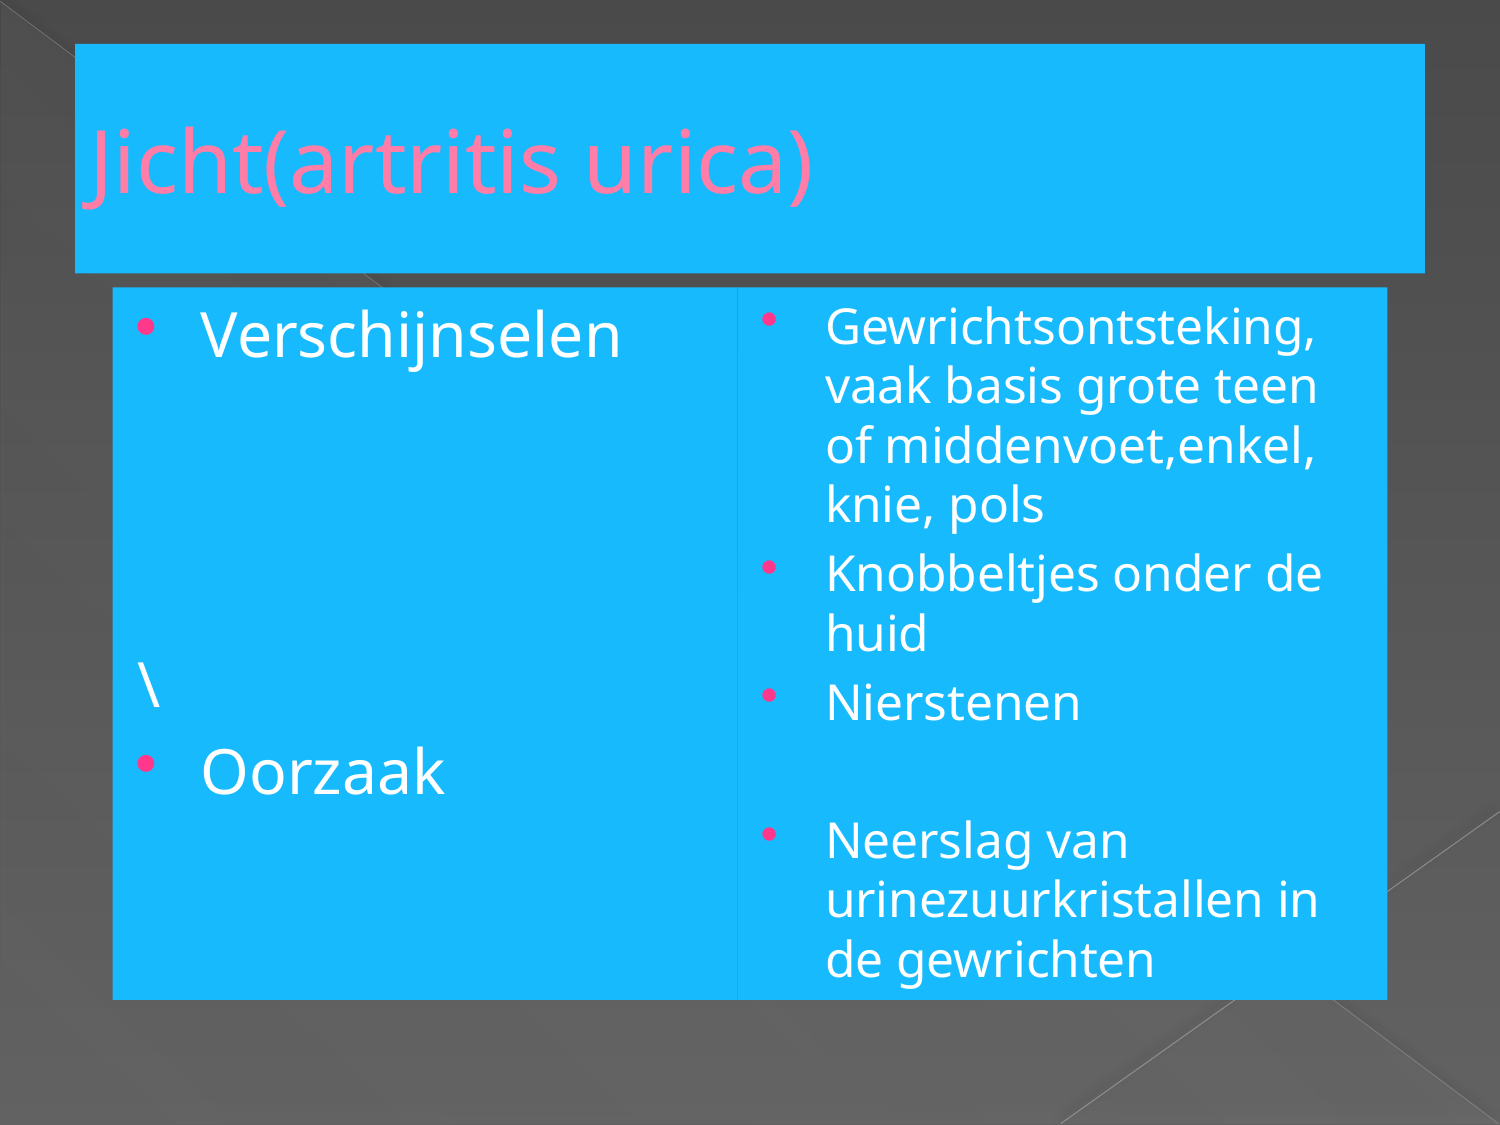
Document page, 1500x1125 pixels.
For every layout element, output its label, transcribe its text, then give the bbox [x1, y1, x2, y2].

list Gewrichtsontsteking, vaak basis grote teen of middenvoet,enkel, knie, pols Knobbeltjes onder de huid Nierstenen Neerslag van urinezuurkristallen in de gewrichten [737, 287, 1388, 1000]
list Verschijnselen \ Oorzaak [112, 287, 737, 1000]
title Jicht(artritis urica) [75, 43, 1425, 274]
